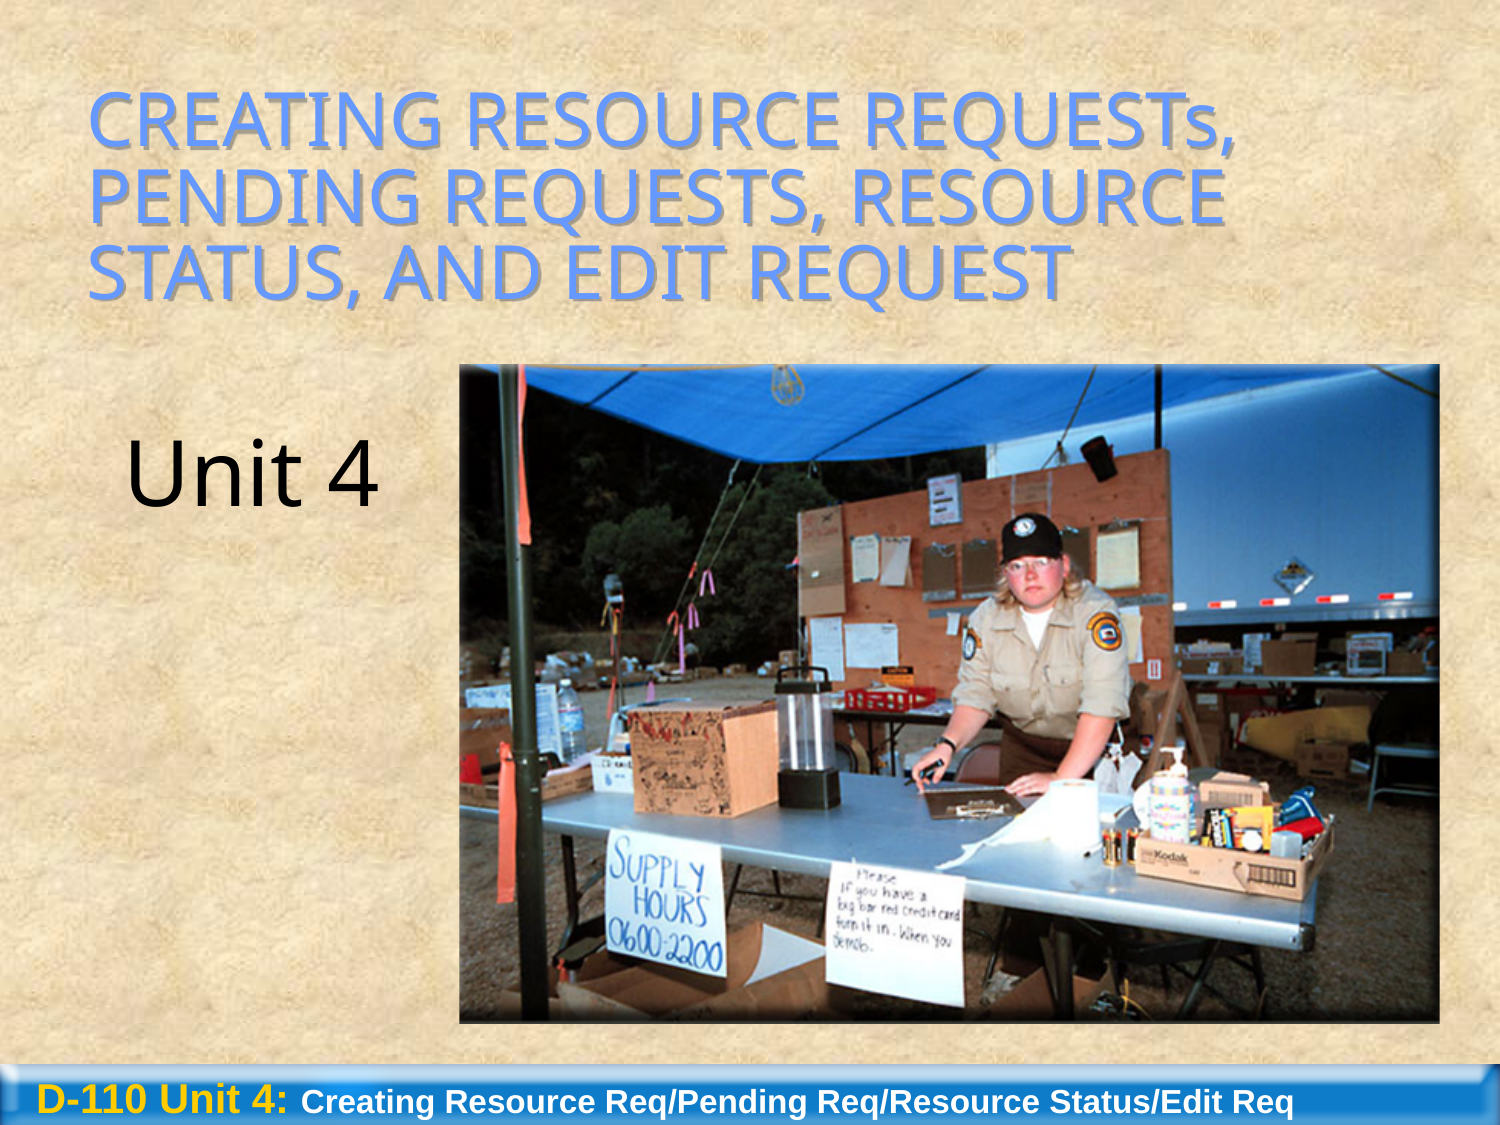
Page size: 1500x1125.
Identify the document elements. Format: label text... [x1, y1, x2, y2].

picture [0, 0, 1500, 1125]
text_box CREATING RESOURCE REQUESTs, PENDING REQUESTS, RESOURCE STATUS, AND EDIT REQUEST [71, 36, 1382, 364]
text_box Unit 4 [108, 407, 395, 533]
text_box D-110 Unit 4: Creating Resource Req/Pending Req/Resource Status/Edit Req [21, 1064, 1354, 1125]
